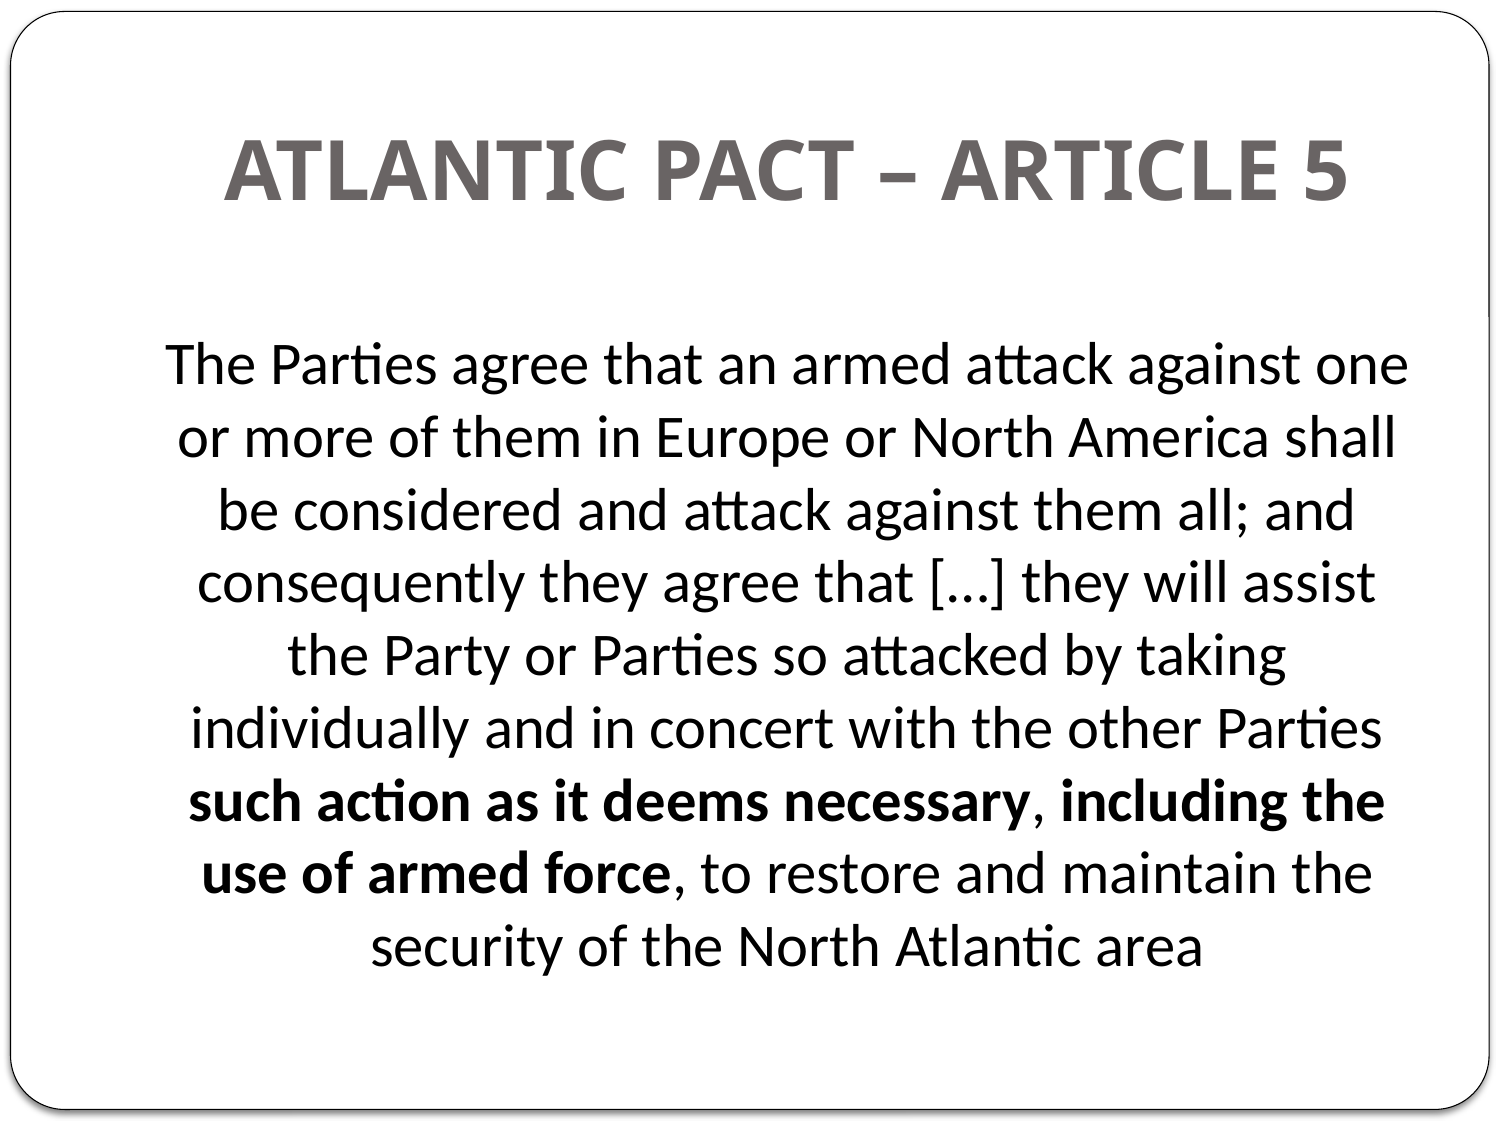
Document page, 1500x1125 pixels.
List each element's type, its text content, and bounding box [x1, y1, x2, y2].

title ATLANTIC PACT – ARTICLE 5 [150, 45, 1425, 233]
list The Parties agree that an armed attack against one or more of them in Europe or North America shall be considered and attack against them all; and consequently they agree that […] they will assist the Party or Parties so attacked by taking individually and in concert with the other Parties such action as it deems necessary, including the use of armed force, to restore and maintain the security of the North Atlantic area [150, 237, 1425, 988]
